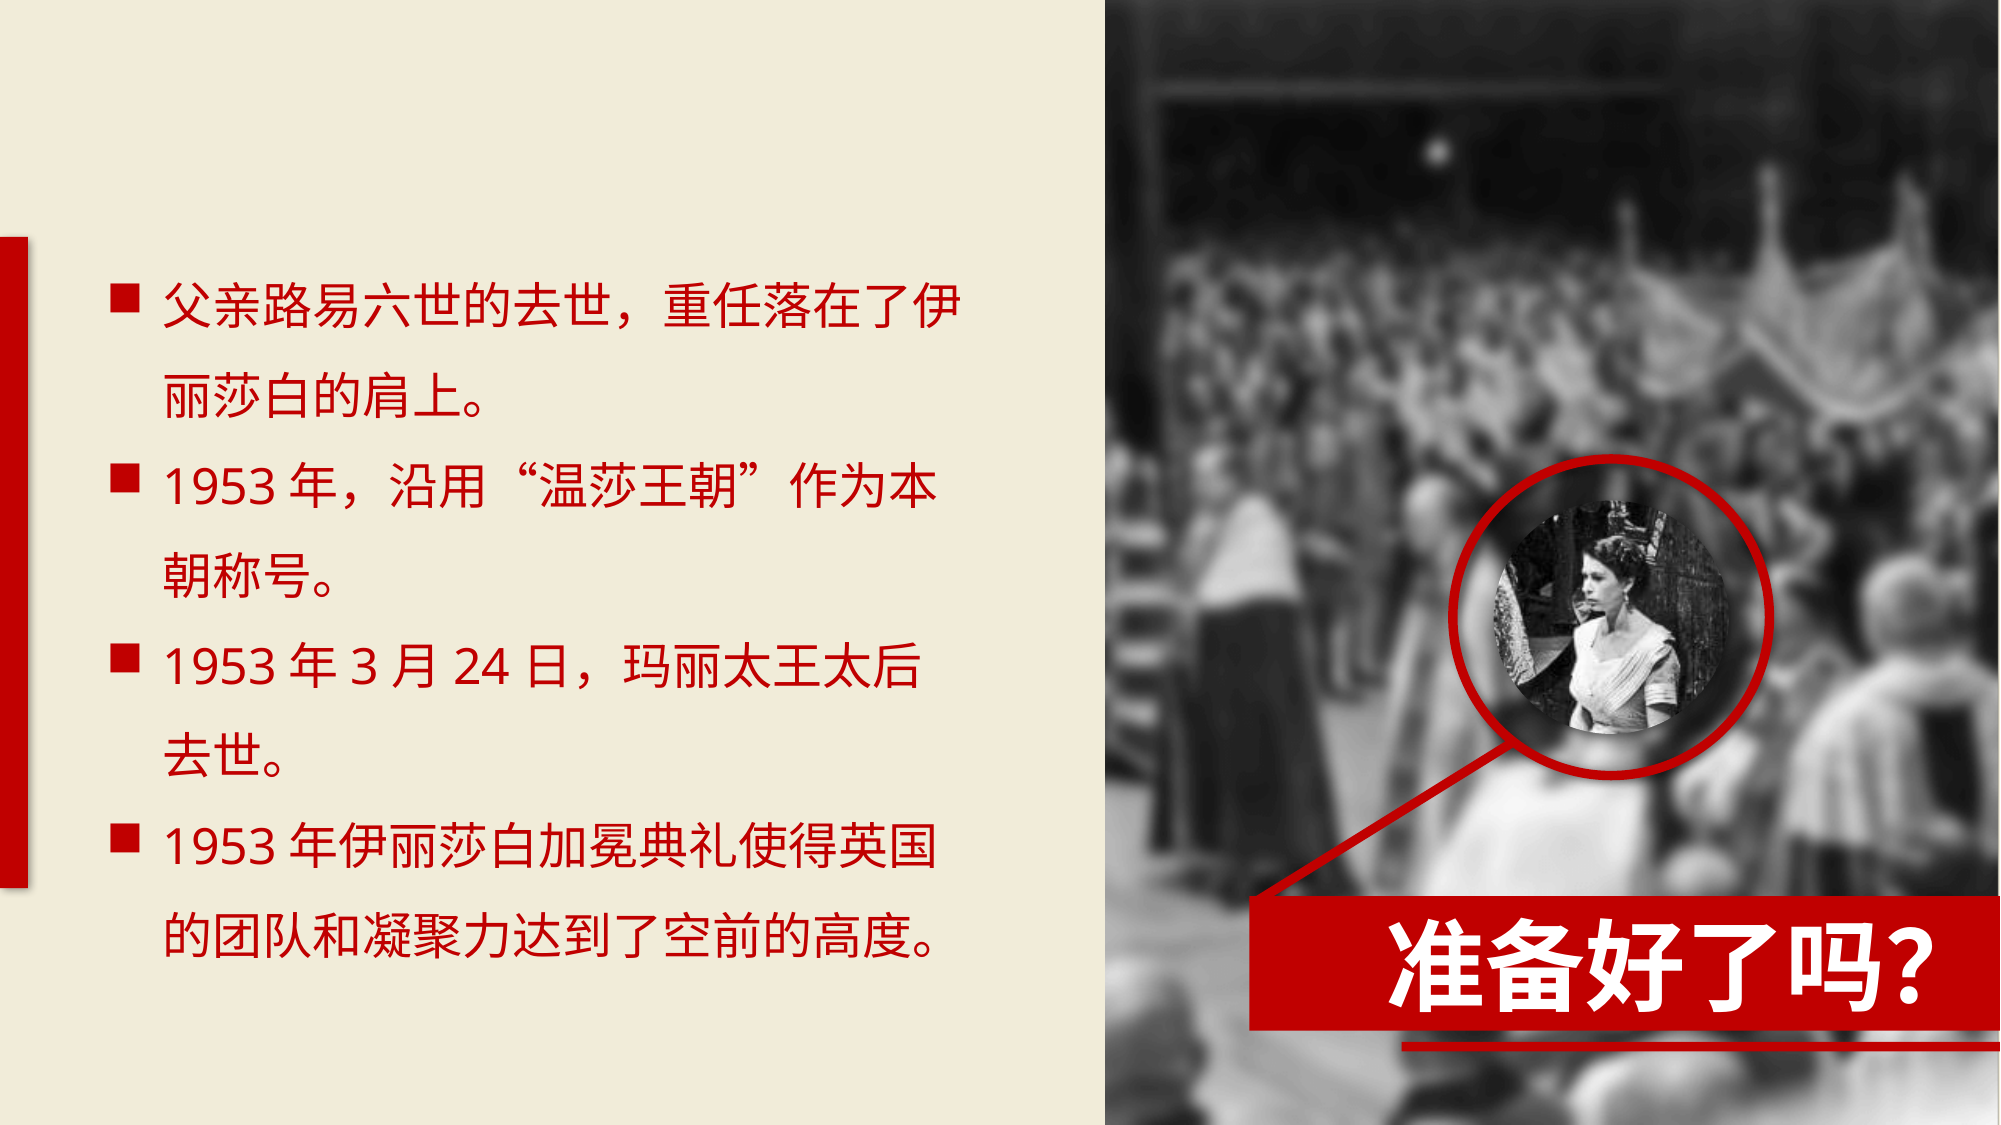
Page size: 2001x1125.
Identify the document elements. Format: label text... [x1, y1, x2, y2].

text_box 父亲路易六世的去世，重任落在了伊丽莎白的肩上。 1953年，沿用“温莎王朝”作为本朝称号。 1953年3月24日，玛丽太王太后去世。 1953年伊丽莎白加冕典礼使得英国的团队和凝聚力达到了空前的高度。 [91, 236, 986, 972]
picture [1105, 0, 2000, 1125]
text_box [0, 236, 29, 889]
text_box [0, 0, 1105, 1125]
